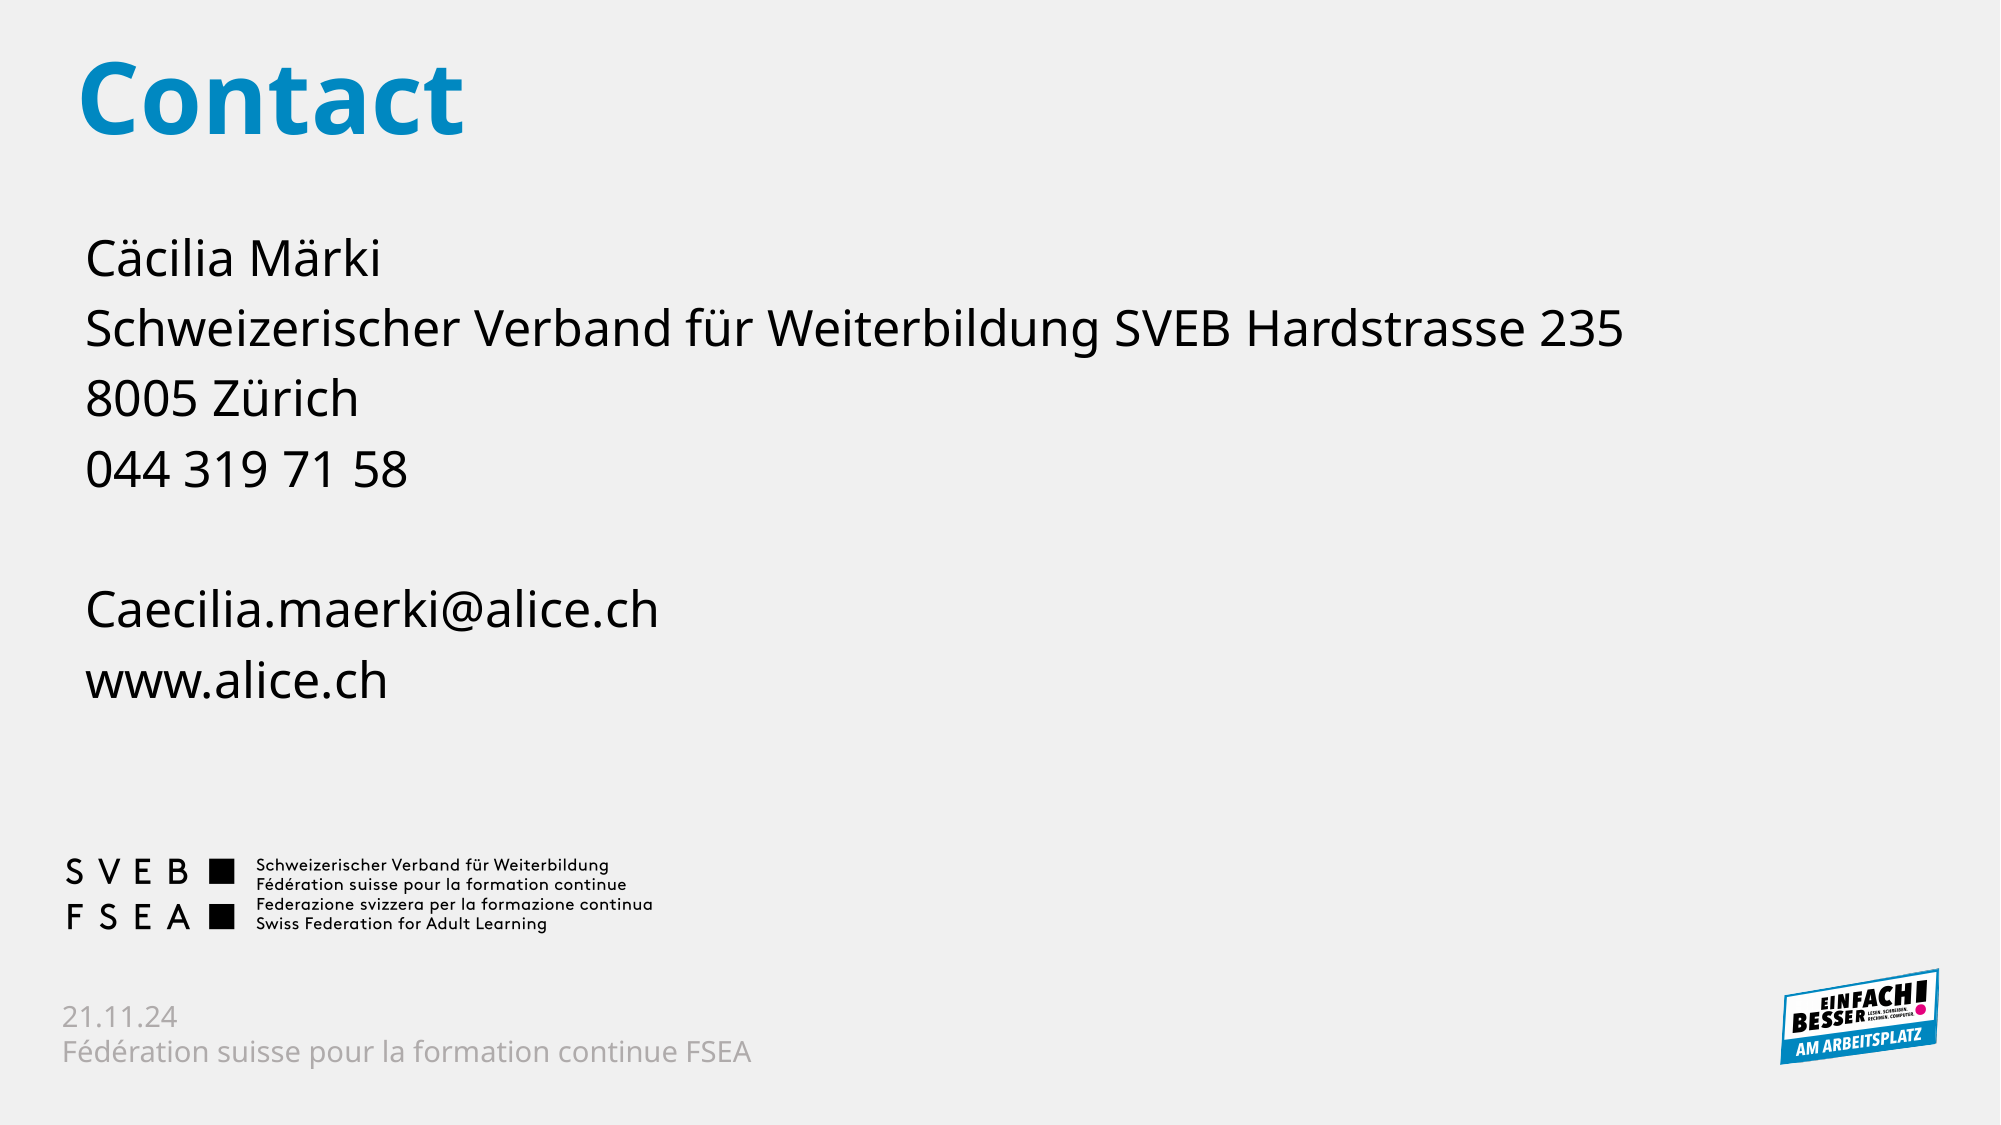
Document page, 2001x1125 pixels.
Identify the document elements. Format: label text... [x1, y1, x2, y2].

picture [1789, 1011, 1939, 1065]
picture [1899, 1030, 1906, 1042]
picture [1780, 969, 1932, 1048]
picture [1834, 1039, 1841, 1050]
picture [1785, 973, 1936, 1039]
picture [1797, 1044, 1804, 1055]
picture [1843, 1038, 1850, 1049]
picture [1882, 1033, 1888, 1044]
picture [1853, 1036, 1858, 1048]
picture [1807, 1042, 1818, 1054]
text_box Cäcilia Märki Schweizerischer Verband für Weiterbildung SVEB Hardstrasse 235 8005 Zürich 044 319 71 58 Caecilia.maerki@alice.ch www.alice.ch [44, 225, 1940, 958]
picture [1866, 1033, 1879, 1046]
picture [1824, 1040, 1831, 1052]
picture [1907, 1028, 1921, 1041]
text_box Contact [44, 25, 1923, 179]
picture [1891, 1032, 1896, 1043]
picture [43, 831, 674, 958]
